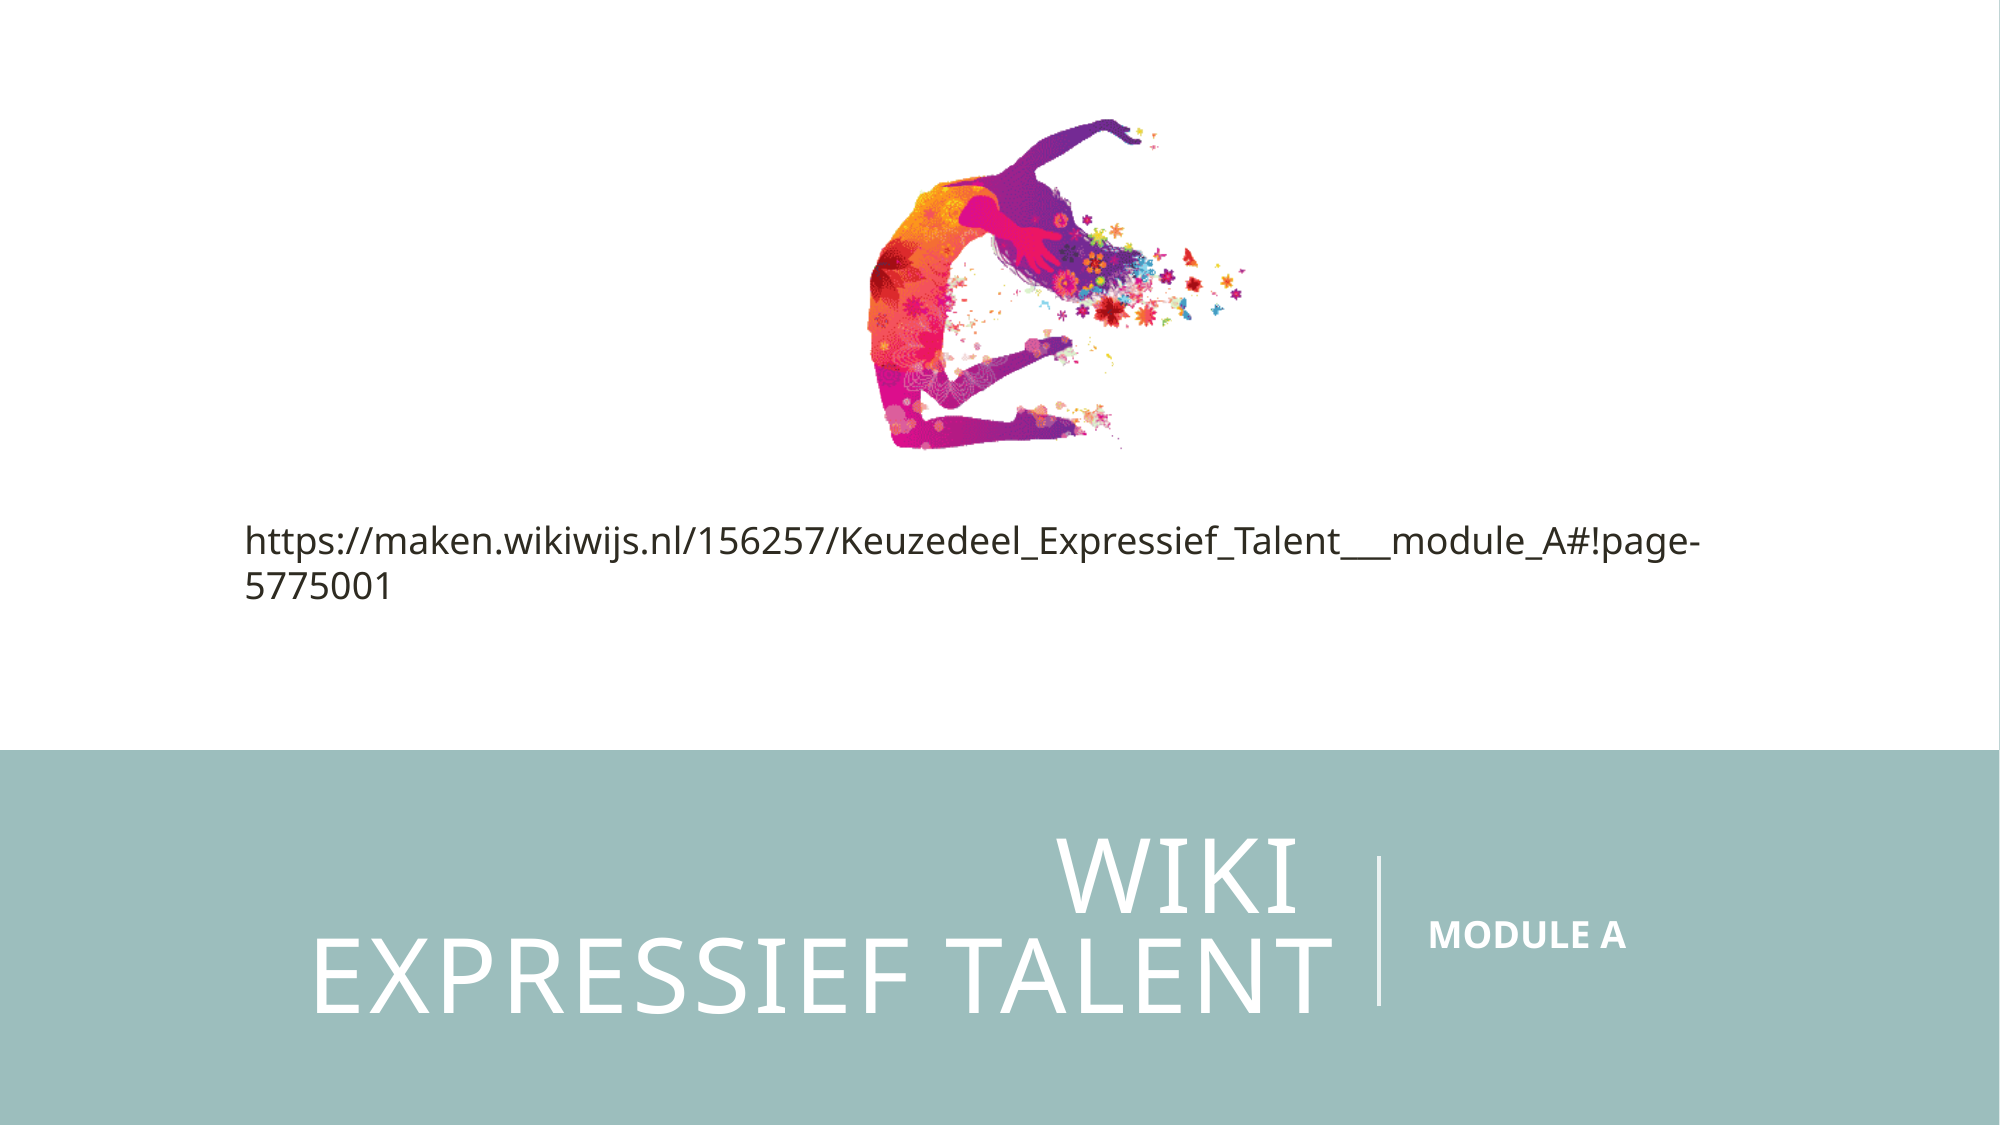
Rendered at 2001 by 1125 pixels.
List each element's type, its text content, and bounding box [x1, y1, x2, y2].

text_box https://maken.wikiwijs.nl/156257/Keuzedeel_Expressief_Talent___module_A#!page-5775001 [229, 509, 1825, 615]
title WIKI expressief talent [75, 813, 1350, 1054]
picture [841, 43, 1327, 494]
text_box [0, 749, 2000, 1125]
list MODULE A [1412, 813, 1938, 1054]
text_box [0, 0, 2000, 749]
